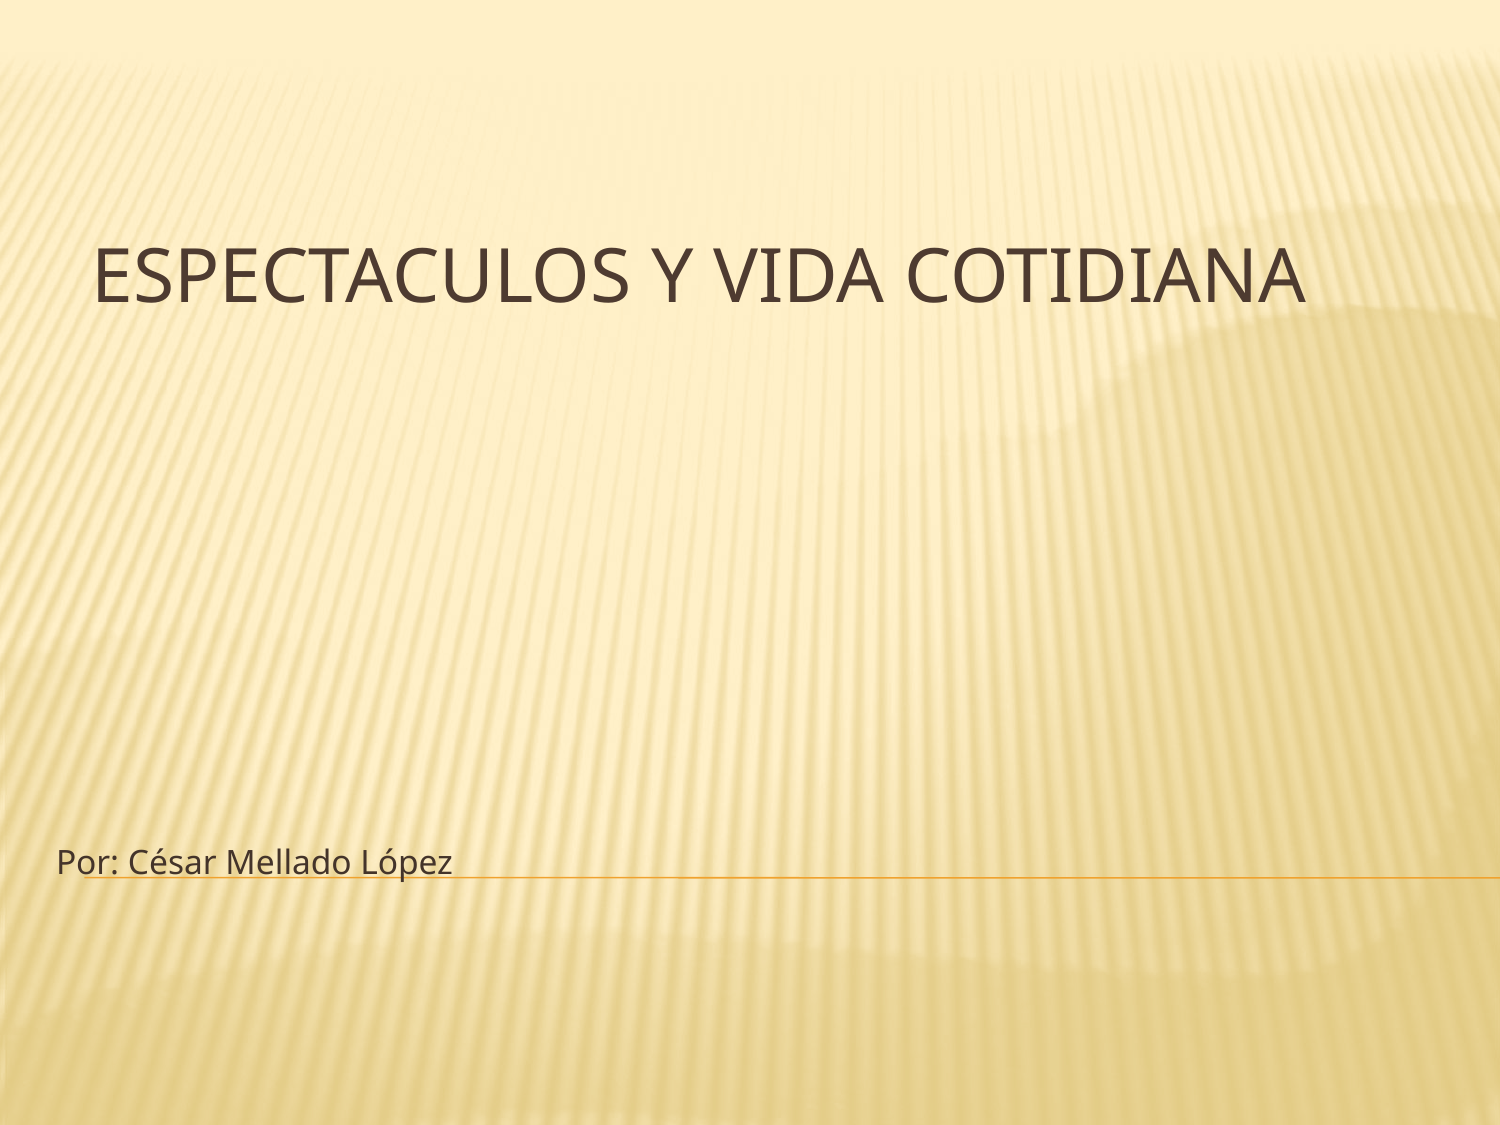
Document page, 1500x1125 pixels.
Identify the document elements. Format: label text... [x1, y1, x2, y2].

subtitle Por: César Mellado López [41, 739, 1429, 890]
title ESPECTACULOS Y VIDA COTIDIANA [76, 219, 1352, 461]
